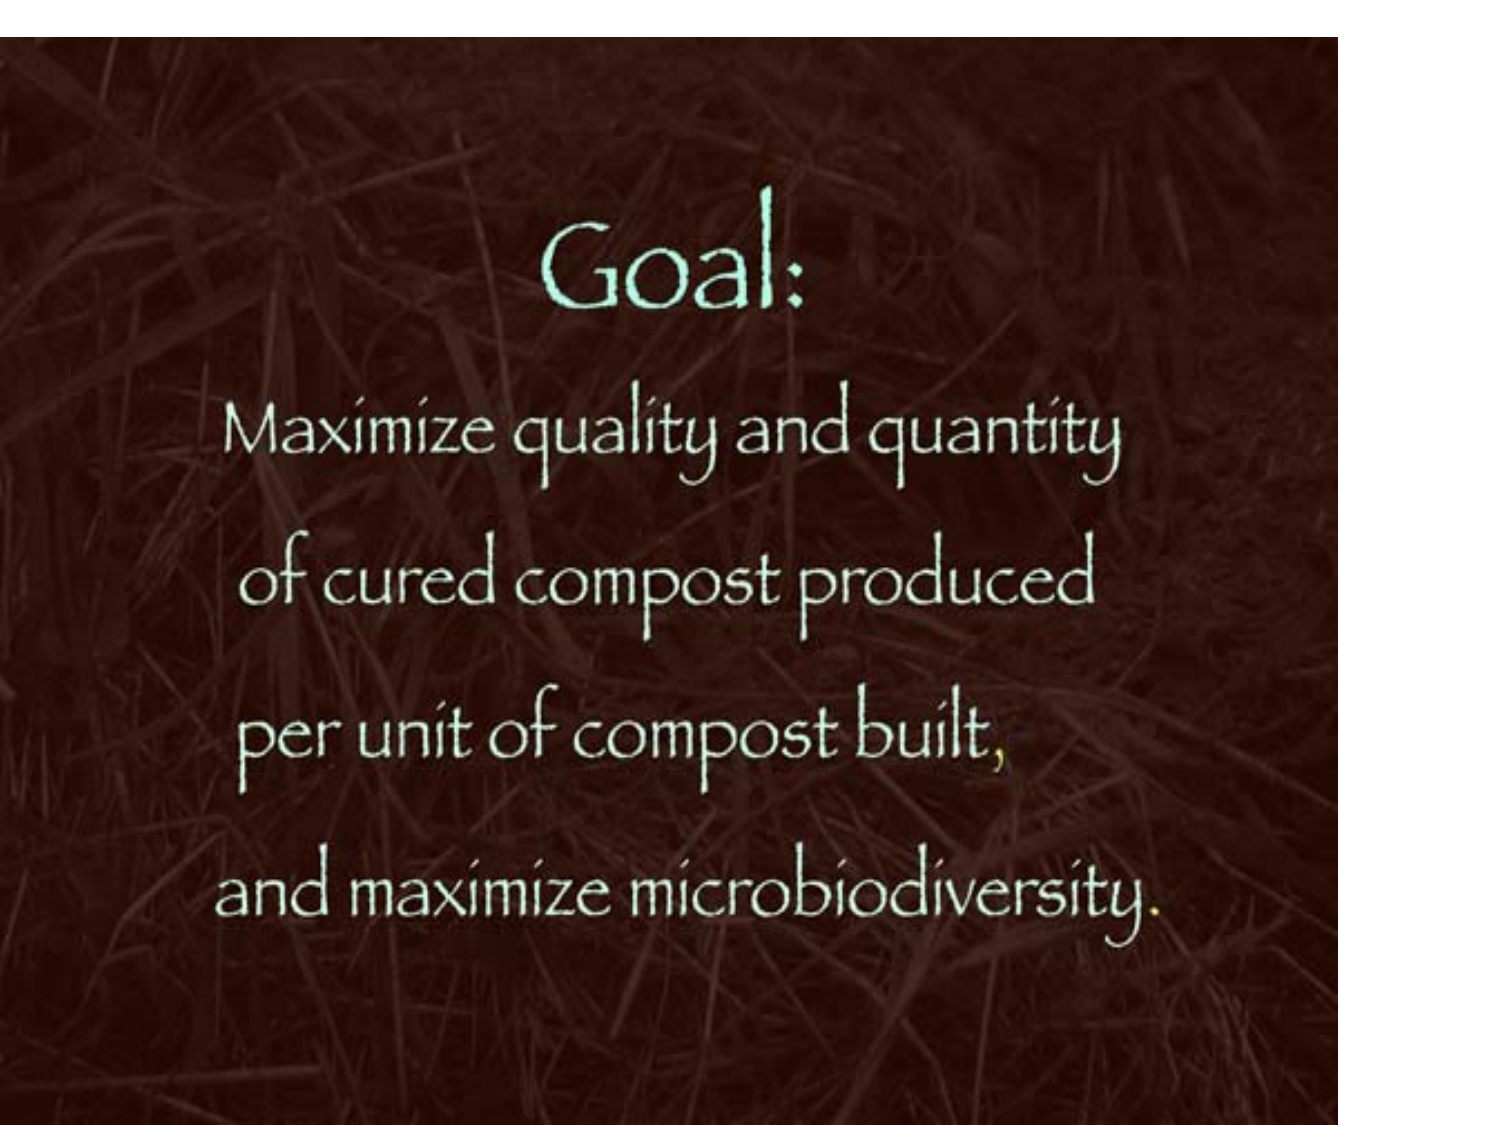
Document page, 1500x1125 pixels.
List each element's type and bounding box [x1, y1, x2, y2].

list [0, 37, 1338, 1125]
